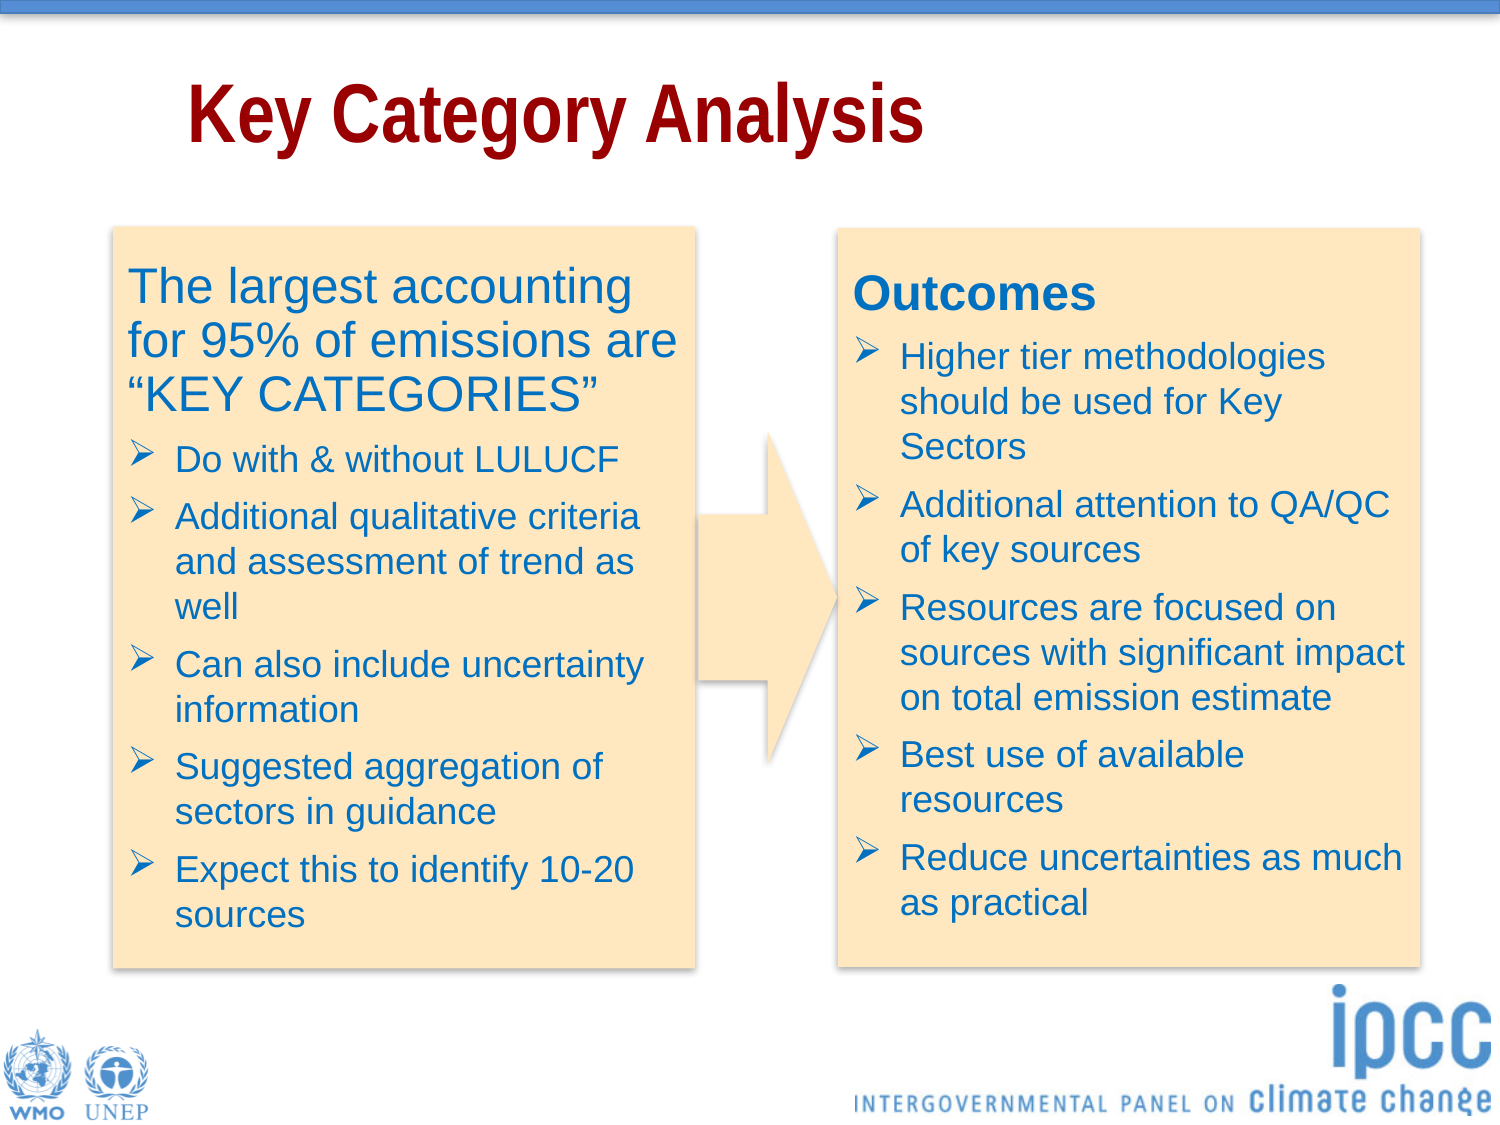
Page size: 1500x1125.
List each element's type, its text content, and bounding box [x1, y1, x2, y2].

picture [0, 1027, 153, 1125]
title Key Category Analysis [172, 26, 1473, 193]
picture [855, 984, 1491, 1116]
text_box The largest accounting for 95% of emissions are “KEY CATEGORIES” Do with & without LULUCF Additional qualitative criteria and assessment of trend as well Can also include uncertainty information Suggested aggregation of sectors in guidance Expect this to identify 10-20 sources [109, 223, 699, 972]
text_box Outcomes Higher tier methodologies should be used for Key Sectors Additional attention to QA/QC of key sources Resources are focused on sources with significant impact on total emission estimate Best use of available resources Reduce uncertainties as much as practical [834, 224, 1424, 970]
text_box [694, 427, 841, 767]
